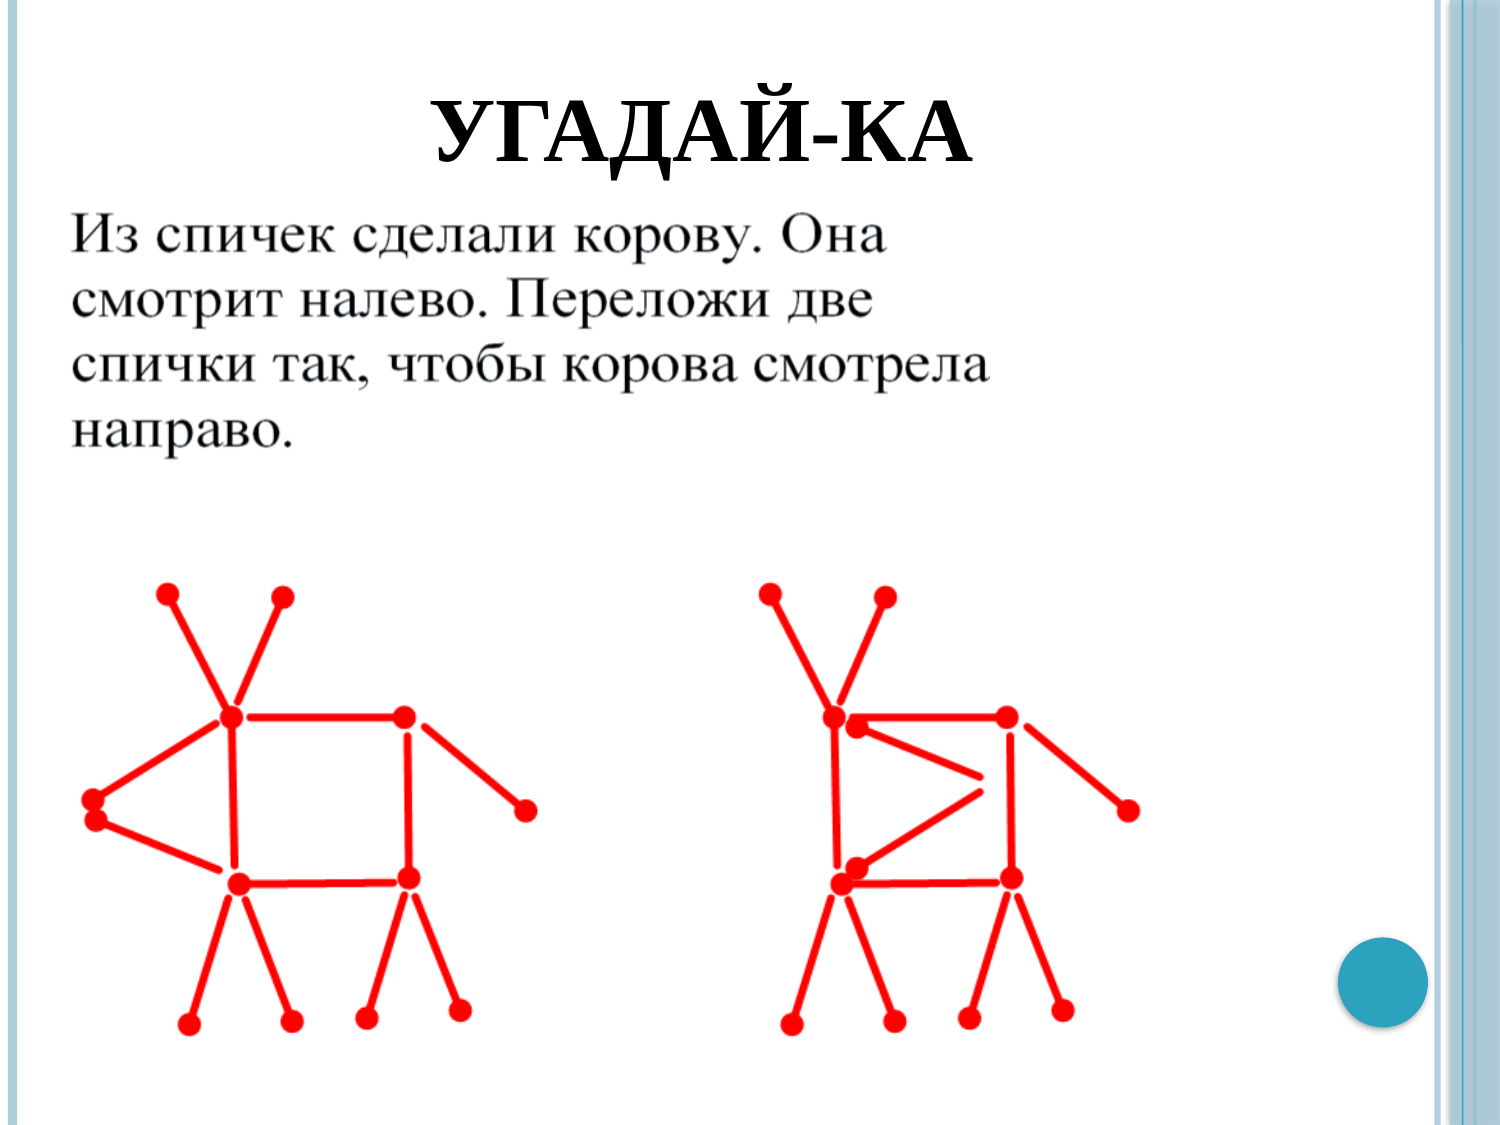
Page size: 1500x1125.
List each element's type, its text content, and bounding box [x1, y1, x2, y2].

picture [714, 538, 1175, 1102]
text_box Угадай-ка [88, 0, 1314, 188]
picture [29, 538, 572, 1102]
picture [40, 184, 1058, 514]
